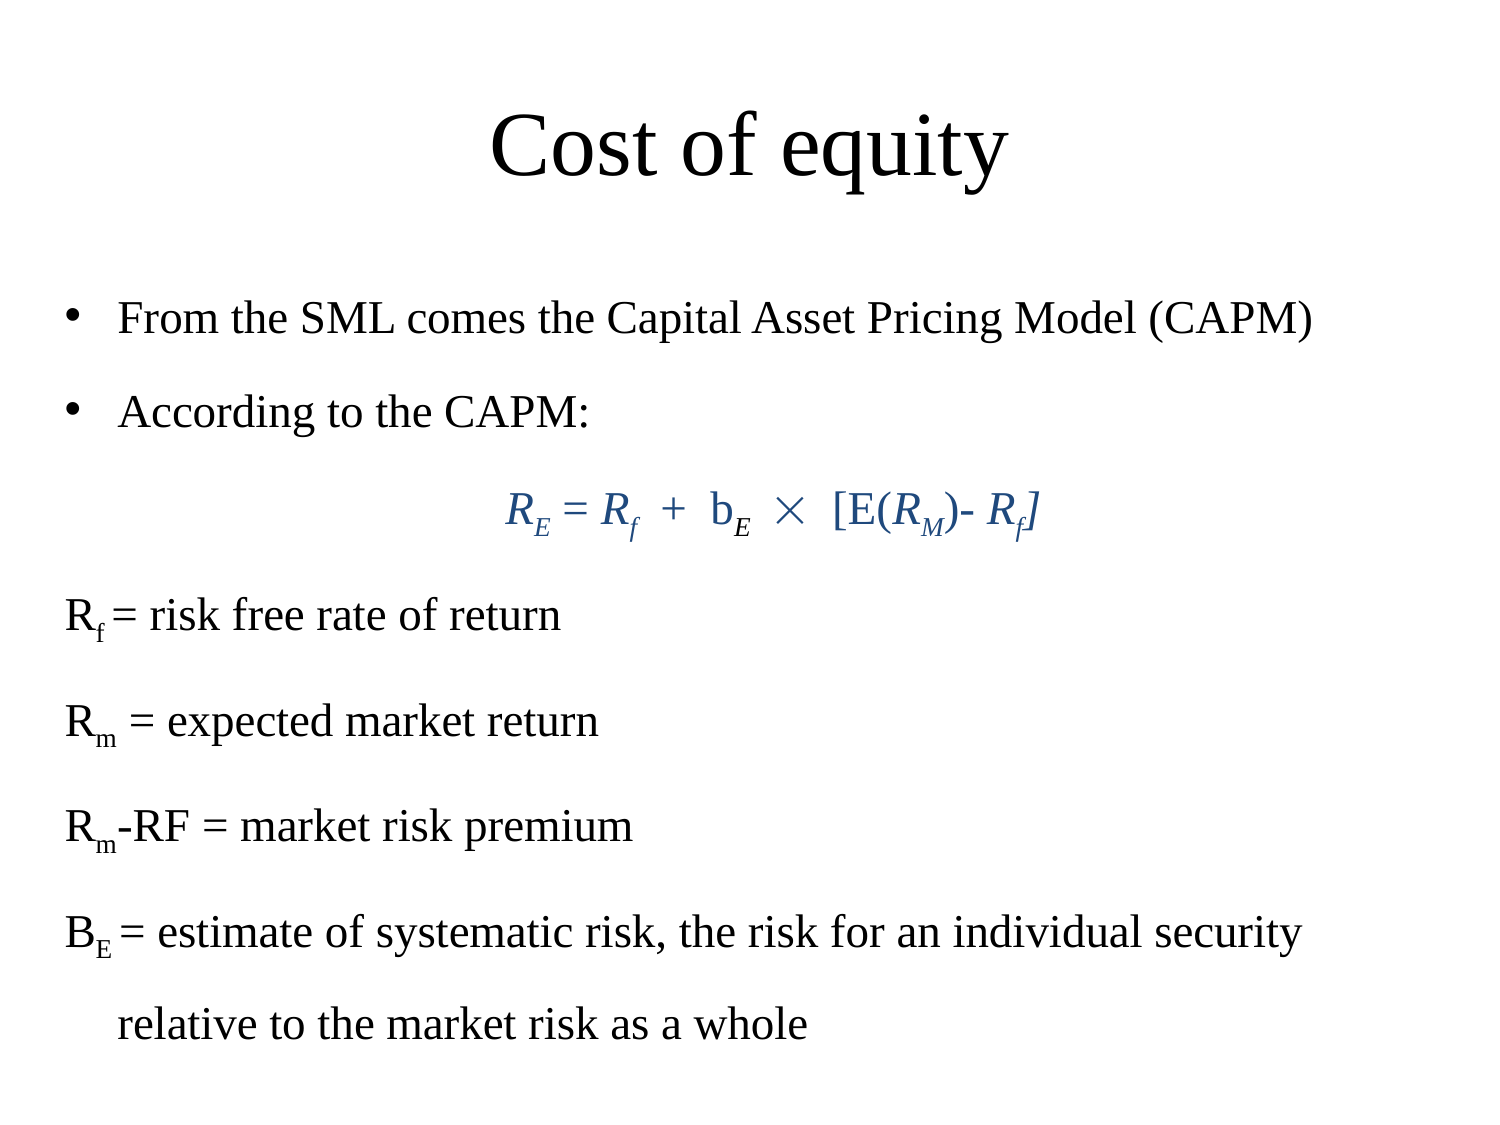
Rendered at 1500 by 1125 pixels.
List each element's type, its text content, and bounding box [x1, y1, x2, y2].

list From the SML comes the Capital Asset Pricing Model (CAPM) According to the CAPM: RE = Rf + bE  [E(RM)- Rf] Rf = risk free rate of return Rm = expected market return Rm-RF = market risk premium BE = estimate of systematic risk, the risk for an individual security relative to the market risk as a whole [49, 250, 1445, 1063]
title Cost of equity [75, 45, 1425, 233]
